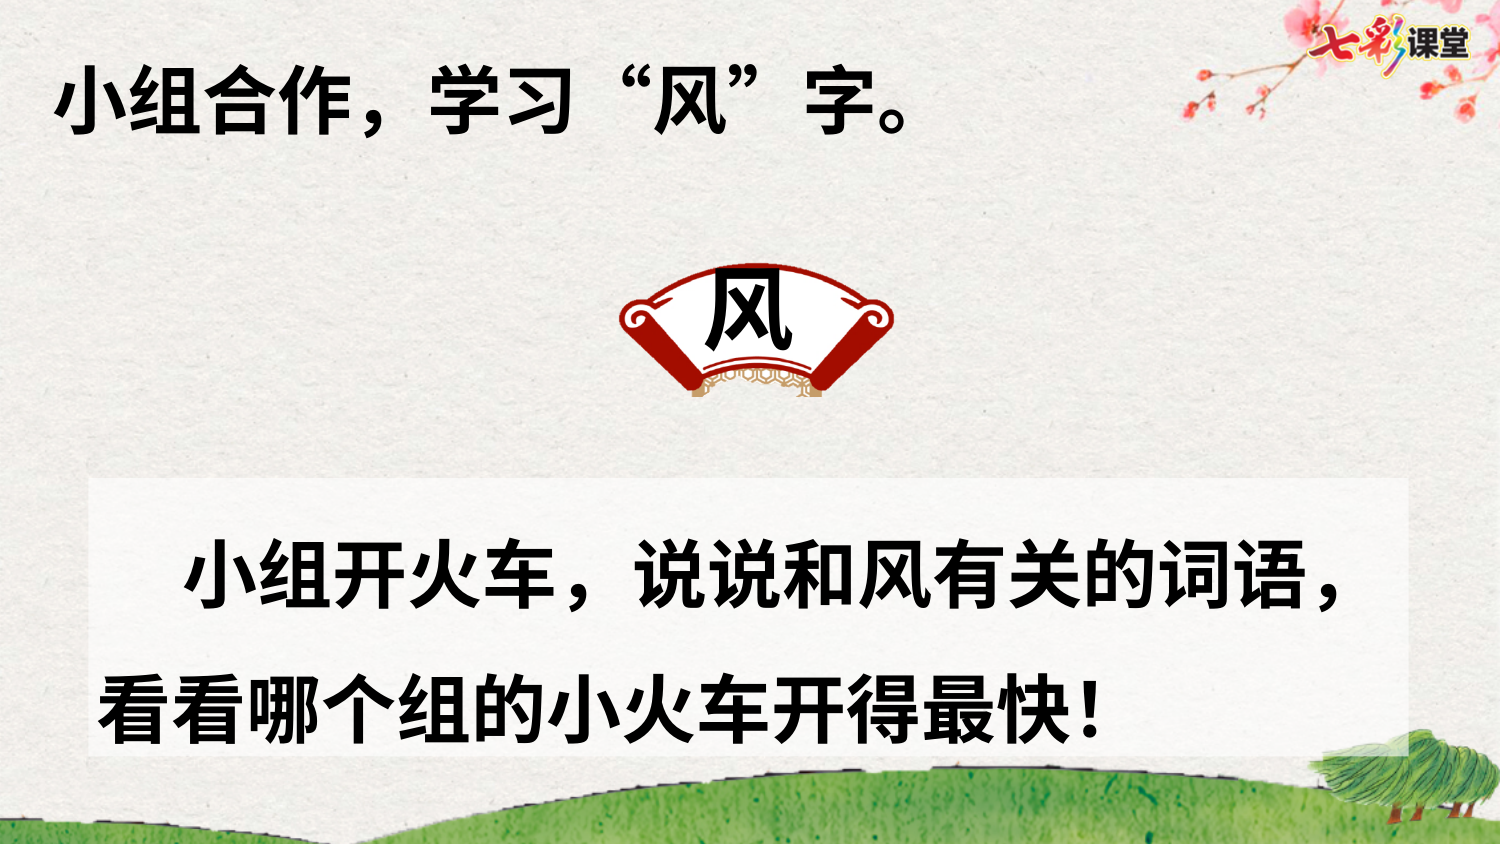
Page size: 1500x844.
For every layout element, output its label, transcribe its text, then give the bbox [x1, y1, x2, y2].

text_box 小组开火车，说说和风有关的词语，看看哪个组的小火车开得最快！ [88, 478, 1409, 757]
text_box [608, 244, 916, 398]
text_box 小组合作，学习“风”字。 [41, 47, 981, 150]
picture [0, 0, 1500, 844]
